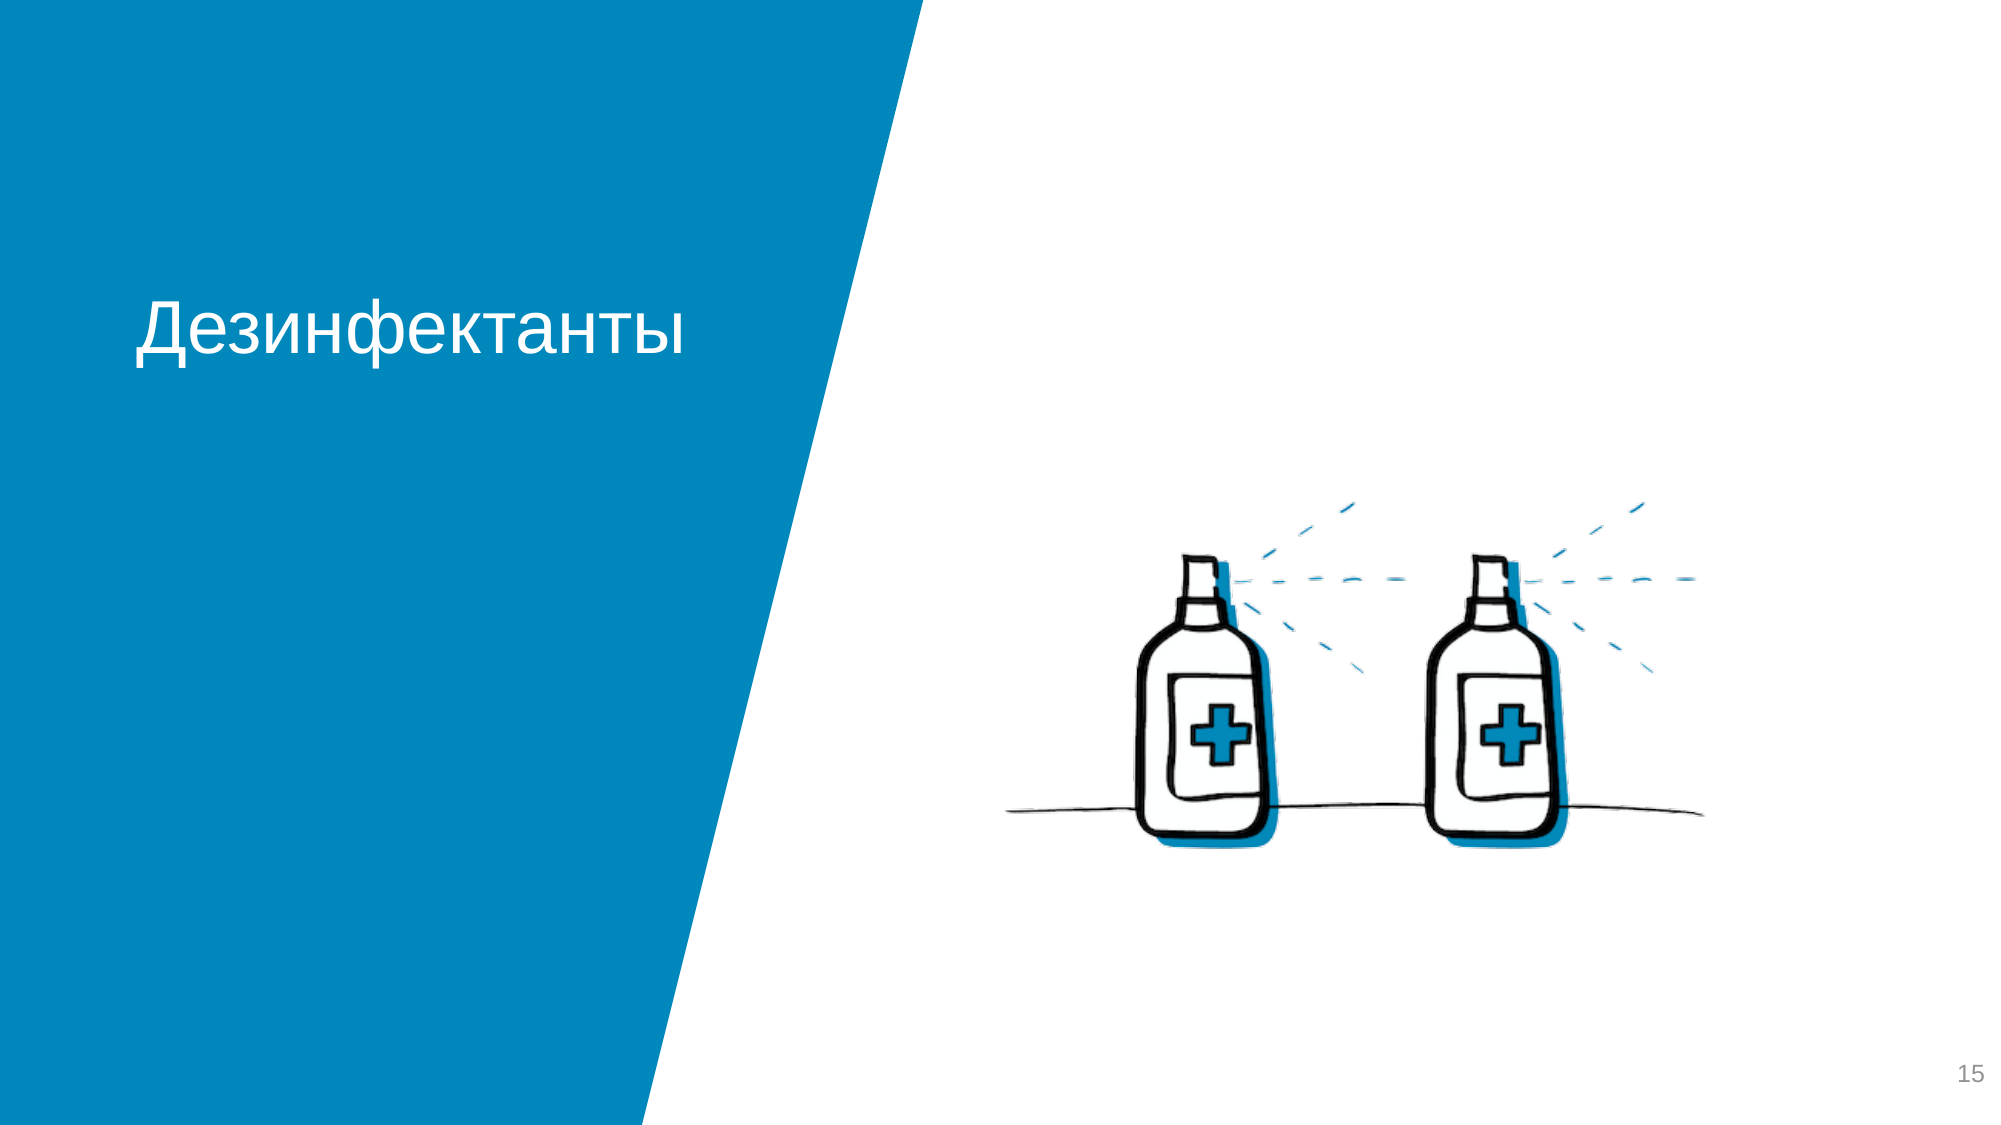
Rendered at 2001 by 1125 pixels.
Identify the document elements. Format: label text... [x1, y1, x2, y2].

title Дезинфектанты [136, 0, 775, 371]
slide_number 15 [1550, 1042, 2000, 1103]
picture [892, 370, 1801, 943]
